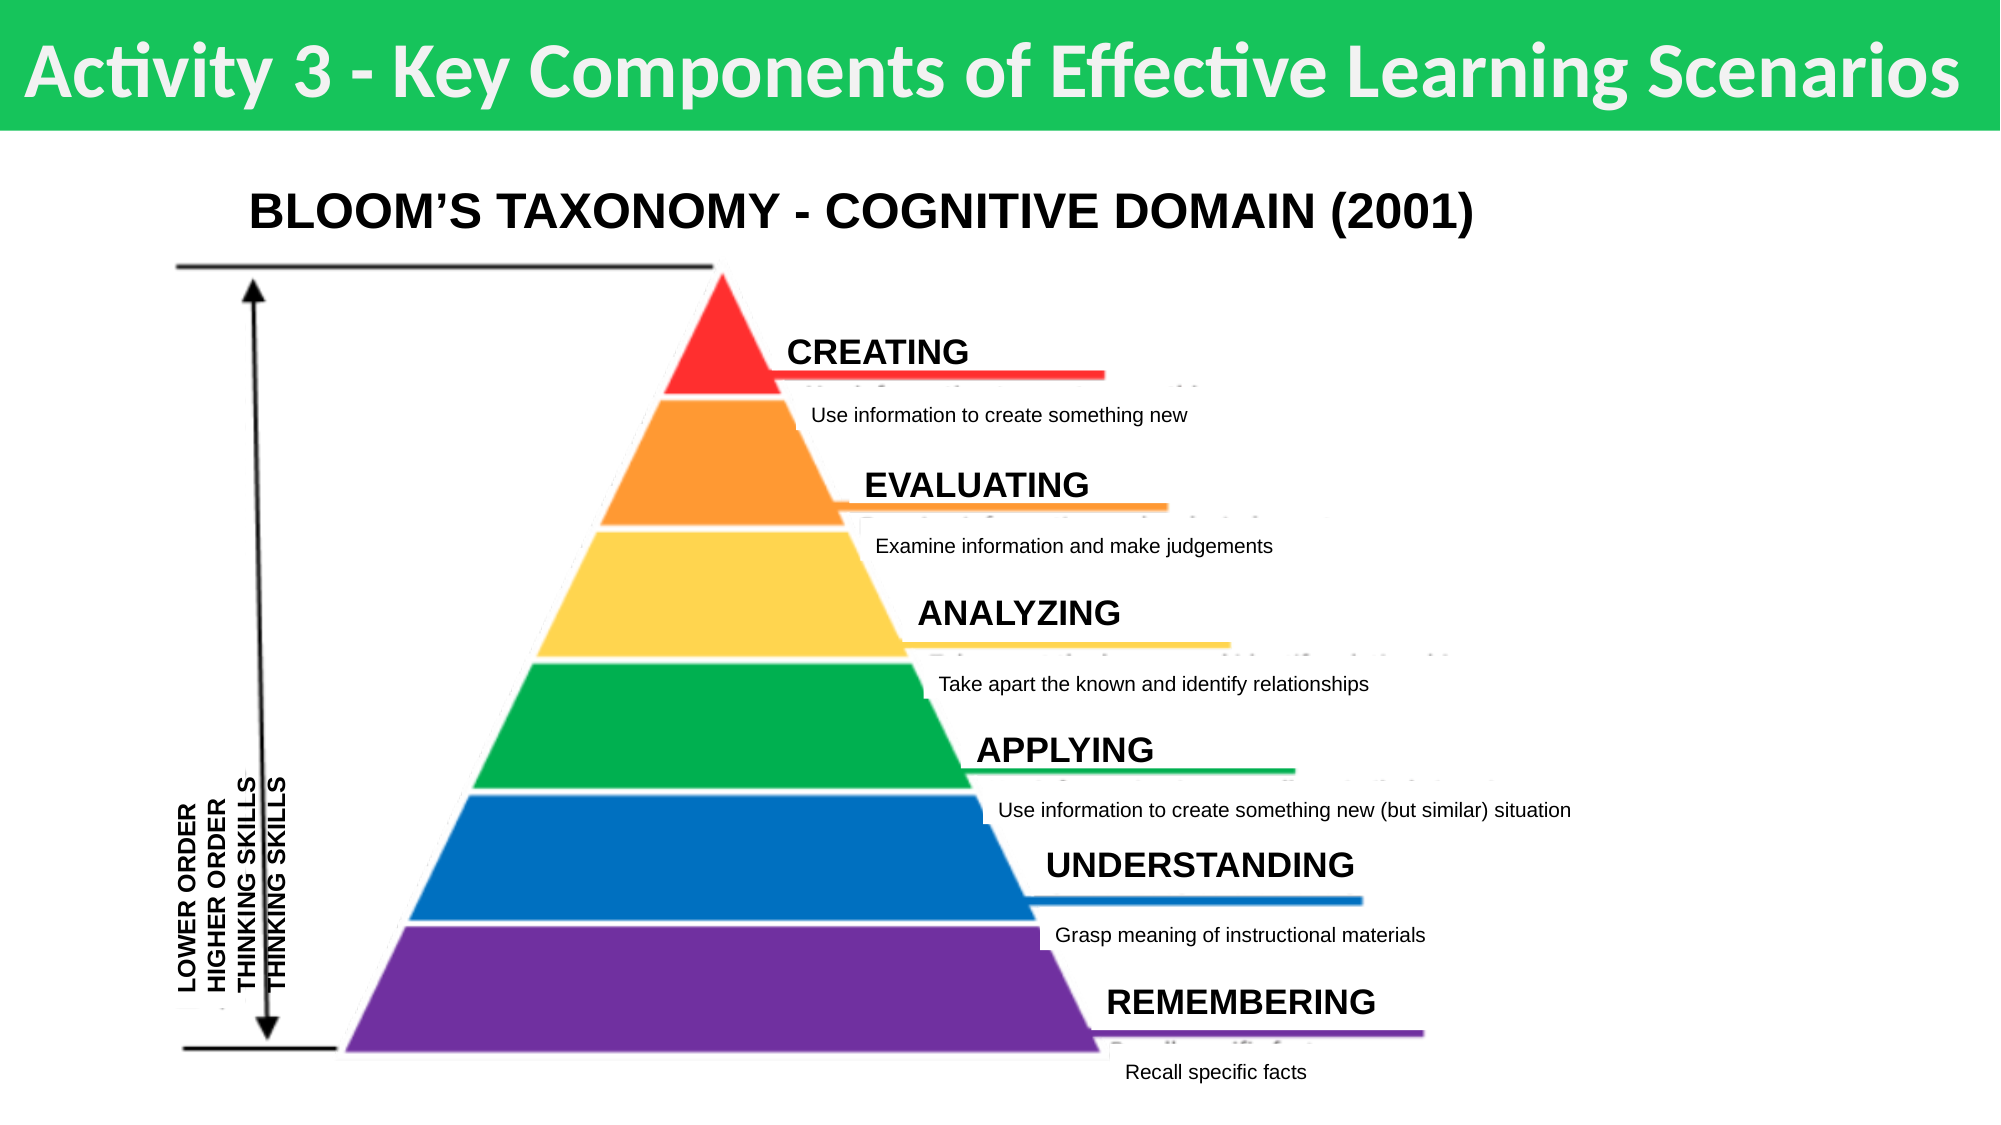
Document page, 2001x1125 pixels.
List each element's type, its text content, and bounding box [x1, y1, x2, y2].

title Activity 3 - Key Components of Effective Learning Scenarios [16, 13, 1976, 131]
picture [130, 146, 1706, 1100]
